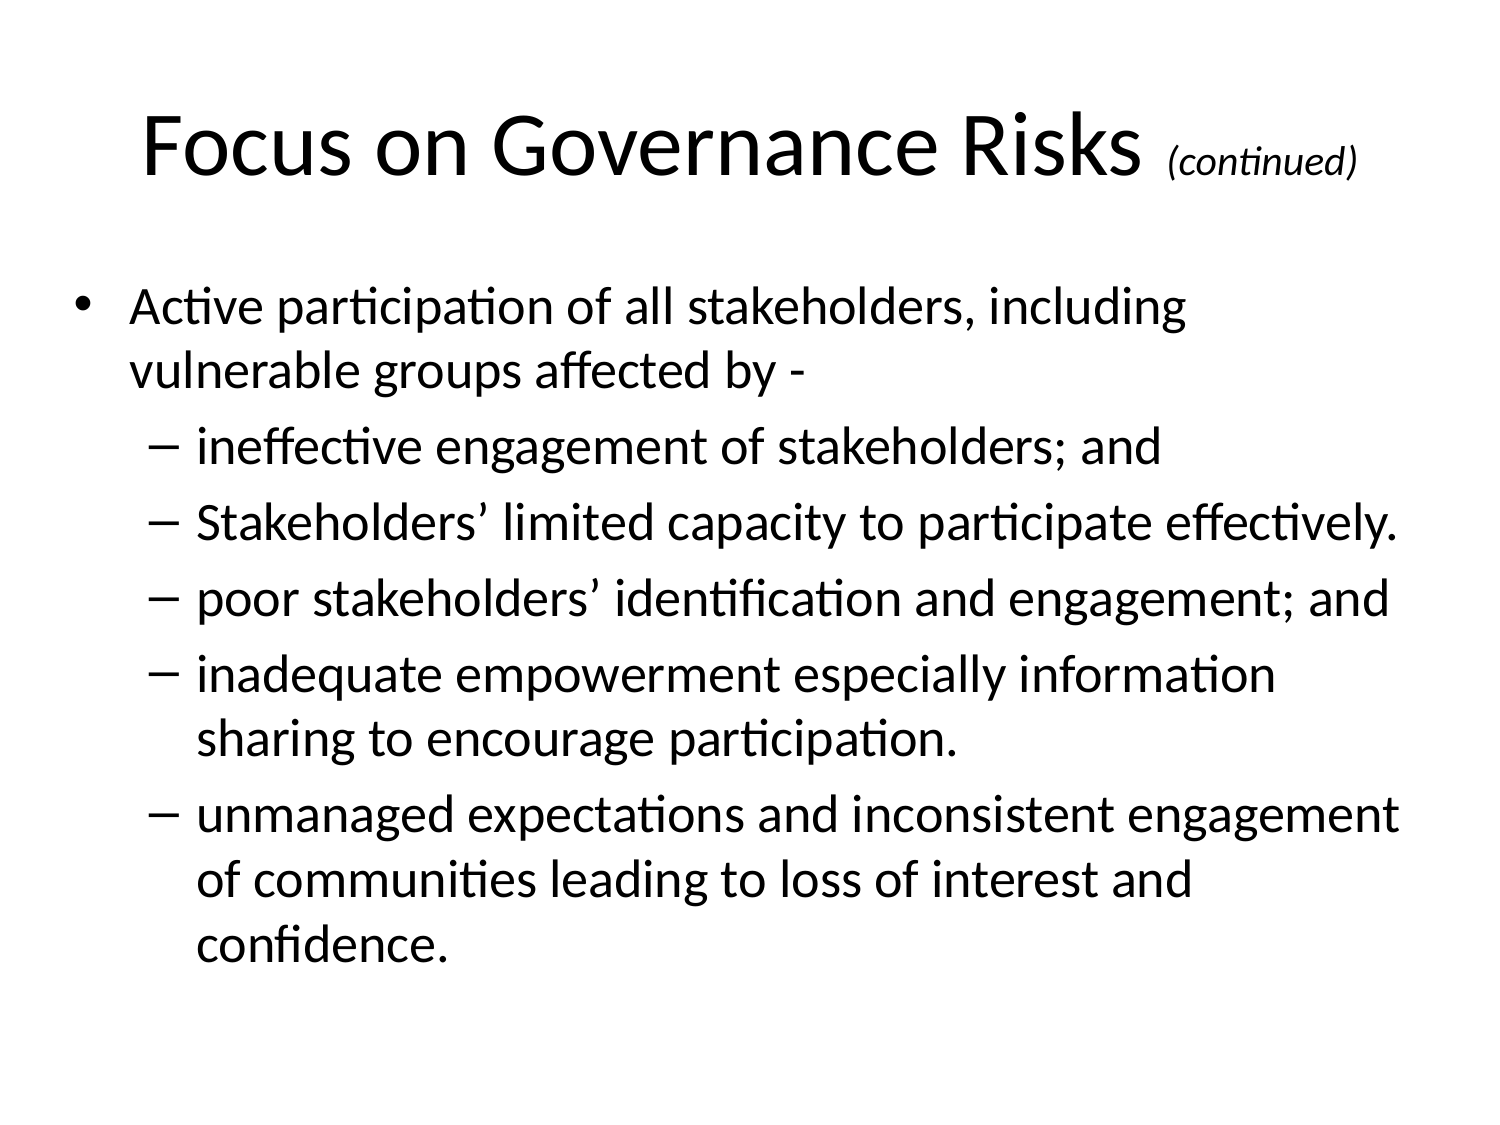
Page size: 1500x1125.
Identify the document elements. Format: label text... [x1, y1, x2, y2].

title Focus on Governance Risks (continued) [75, 45, 1425, 233]
list Active participation of all stakeholders, including vulnerable groups affected by - ineffective engagement of stakeholders; and Stakeholders’ limited capacity to participate effectively. poor stakeholders’ identification and engagement; and inadequate empowerment especially information sharing to encourage participation. unmanaged expectations and inconsistent engagement of communities leading to loss of interest and confidence. [58, 262, 1442, 1067]
